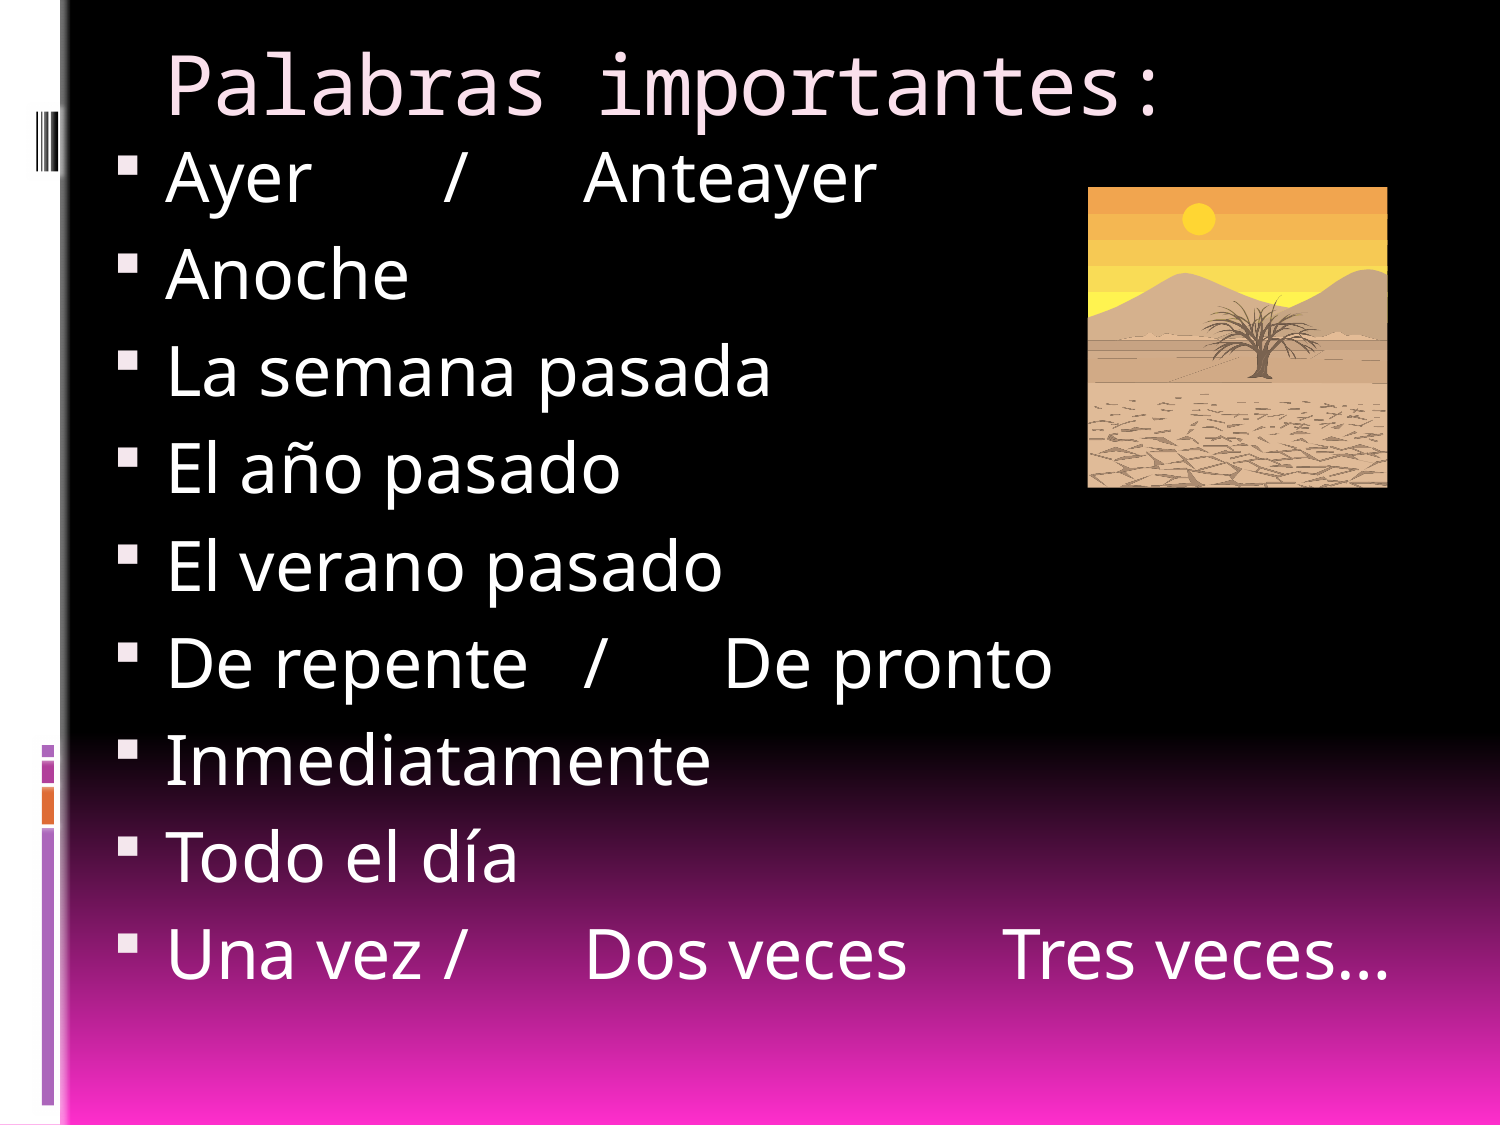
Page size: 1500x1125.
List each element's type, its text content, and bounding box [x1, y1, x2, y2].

list Ayer / Anteayer Anoche La semana pasada El año pasado El verano pasado De repente / De pronto Inmediatamente Todo el día Una vez / Dos veces Tres veces… [87, 125, 1413, 1088]
picture [1086, 186, 1388, 488]
title Palabras importantes: [150, 24, 1425, 175]
